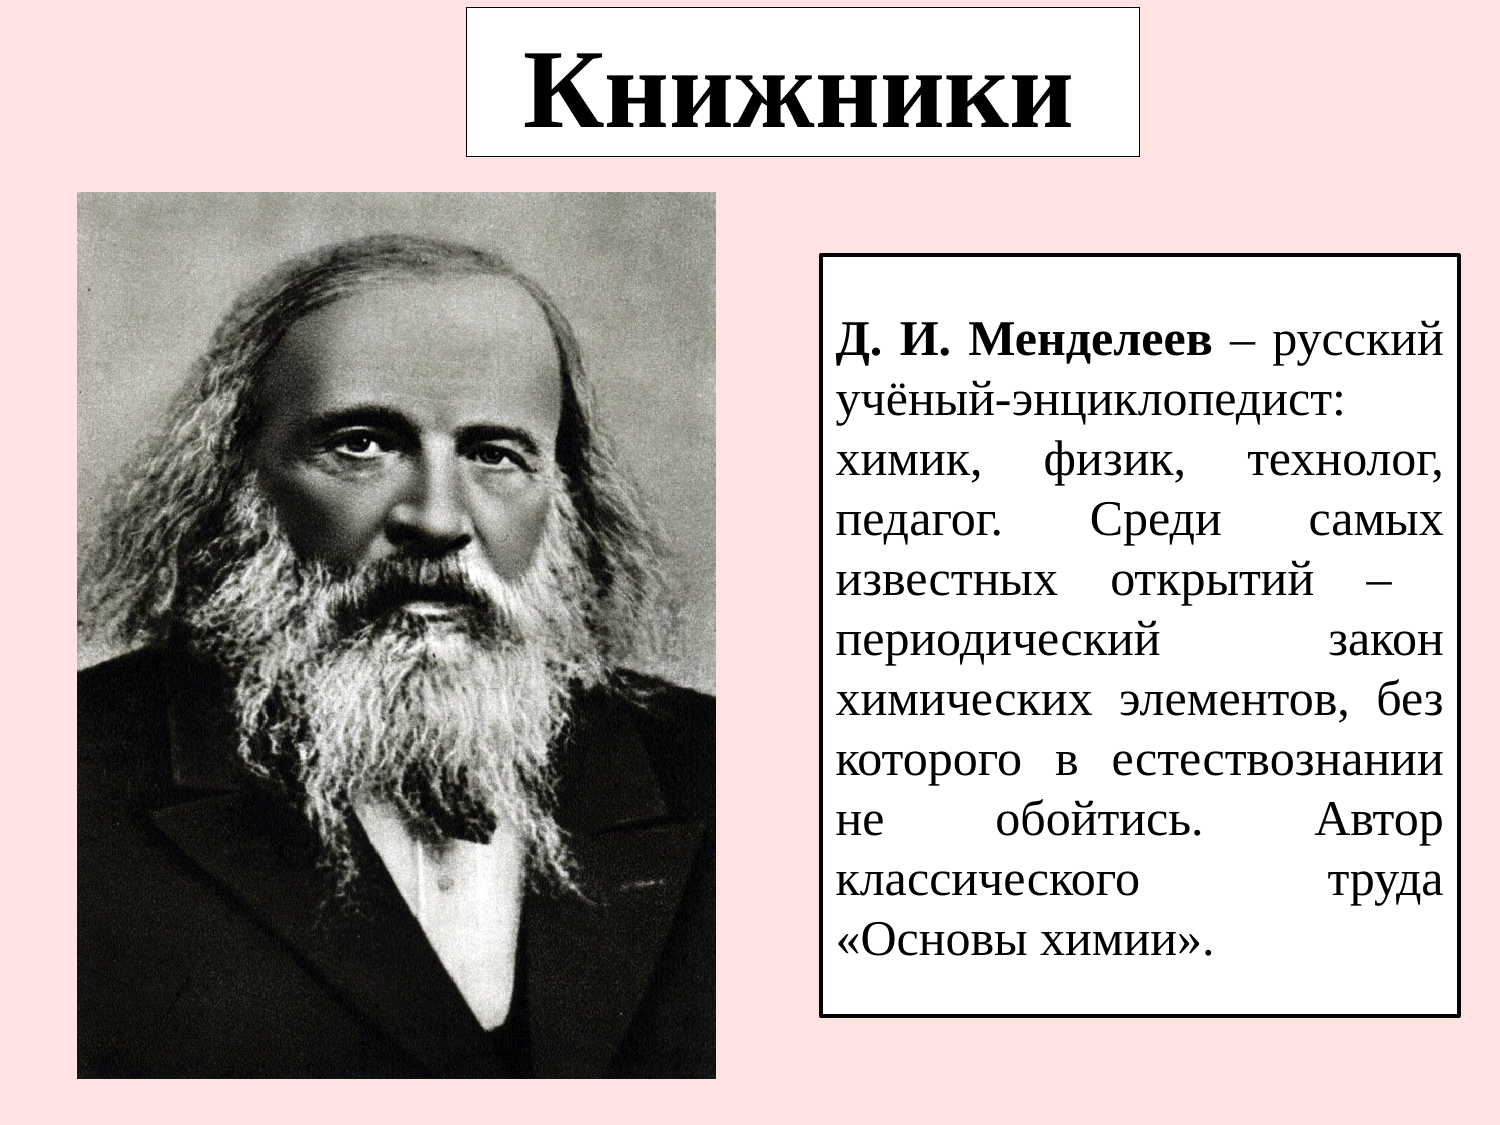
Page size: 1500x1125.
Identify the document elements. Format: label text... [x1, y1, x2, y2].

text_box Книжники [466, 7, 1140, 157]
text_box Д. И. Менделеев – русский учёный-энциклопедист: химик, физик, технолог, педагог. Среди самых известных открытий – периодический закон химических элементов, без которого в естествознании не обойтись. Автор классического труда «Основы химии». [819, 253, 1461, 1018]
picture [77, 192, 716, 1079]
